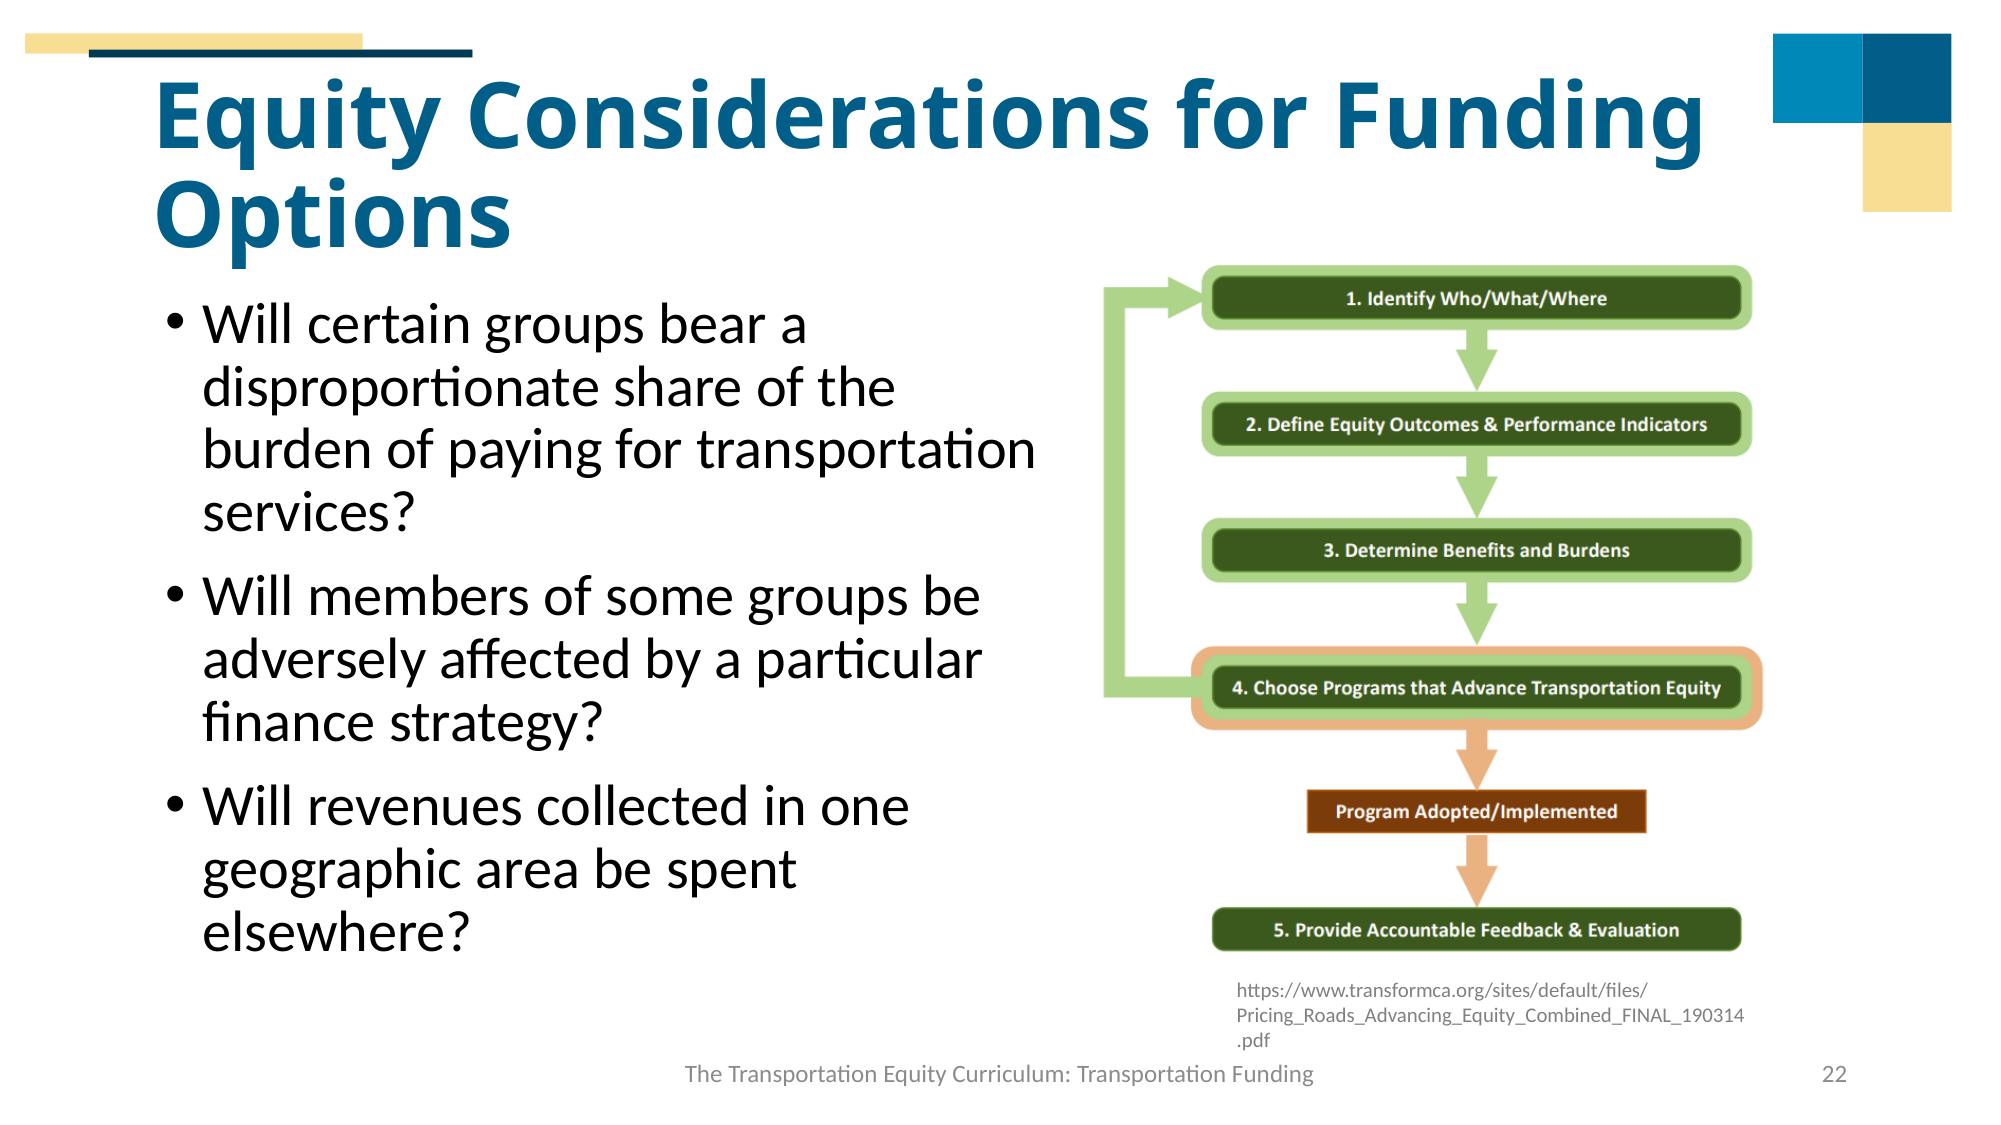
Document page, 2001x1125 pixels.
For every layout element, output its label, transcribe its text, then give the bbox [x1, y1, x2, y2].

text_box https://www.transformca.org/sites/default/files/Pricing_Roads_Advancing_Equity_Combined_FINAL_190314.pdf [1221, 969, 1762, 1059]
title Equity Considerations for Funding Options [137, 59, 1863, 278]
footer The Transportation Equity Curriculum: Transportation Funding [662, 1042, 1338, 1103]
list Will certain groups bear a disproportionate share of the burden of paying for transportation services? Will members of some groups be adversely affected by a particular finance strategy? Will revenues collected in one geographic area be spent elsewhere? [150, 285, 1081, 999]
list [1080, 247, 1795, 962]
slide_number 22 [1412, 1042, 1863, 1103]
